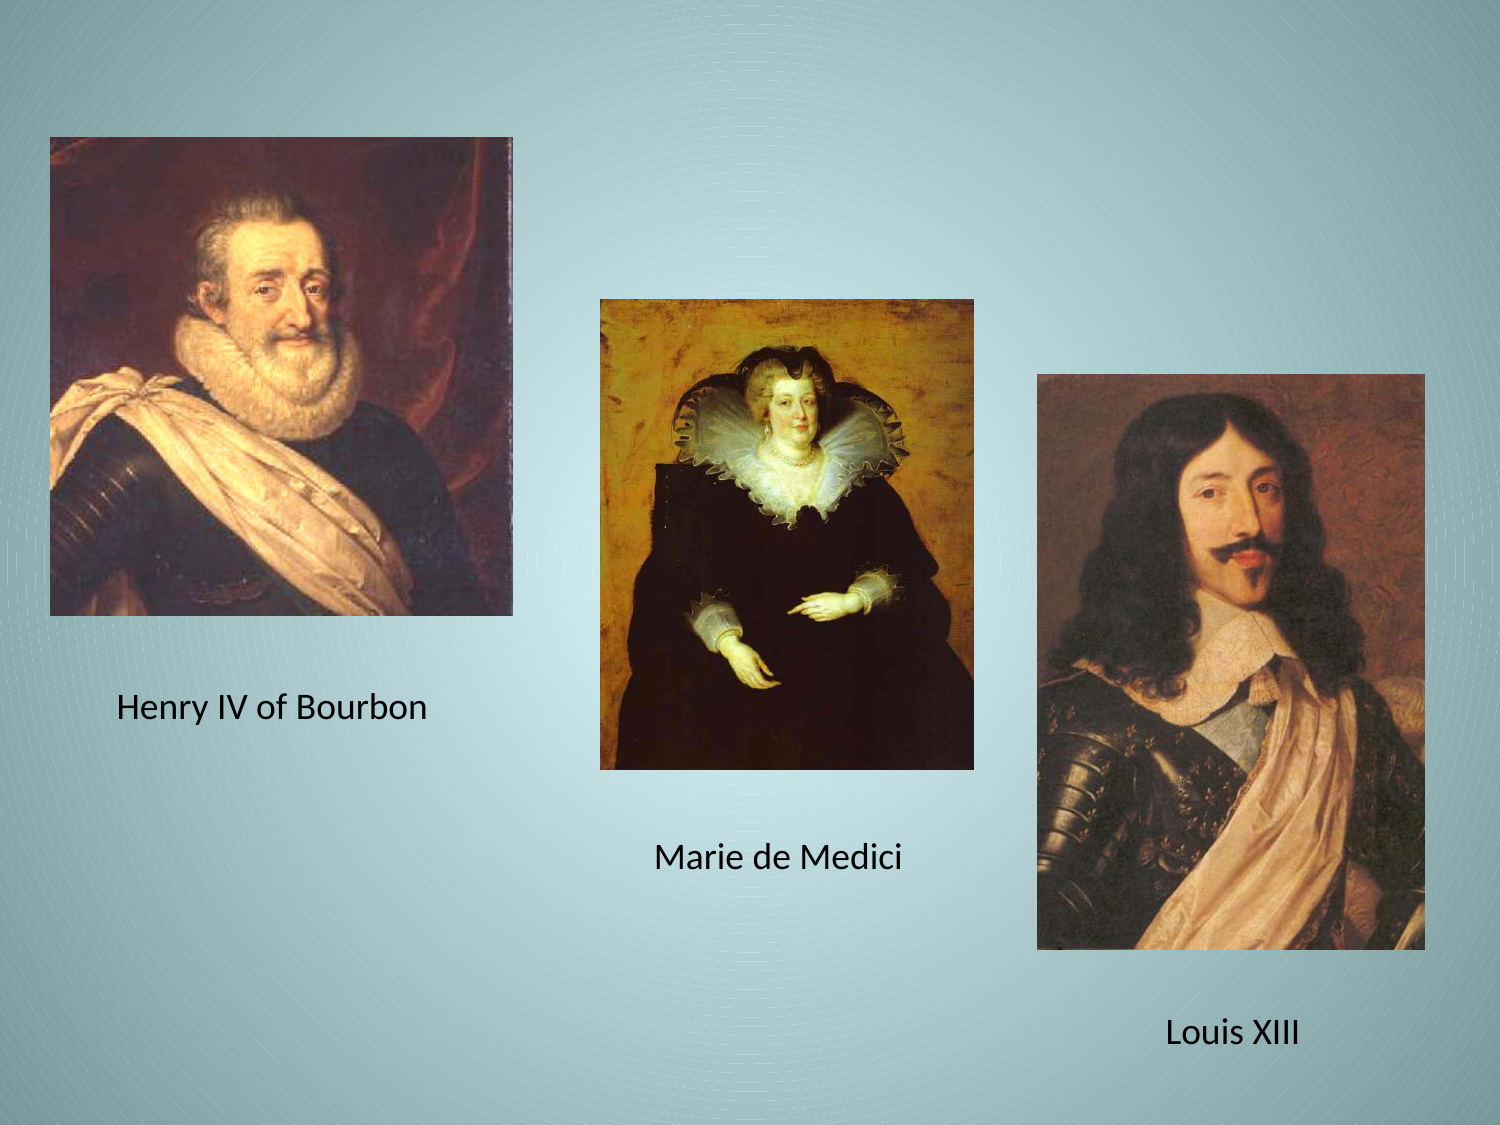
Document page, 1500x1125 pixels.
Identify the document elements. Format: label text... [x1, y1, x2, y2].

picture [1037, 374, 1426, 951]
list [49, 137, 513, 616]
text_box Louis XIII [1150, 999, 1316, 1060]
text_box Marie de Medici [639, 824, 918, 885]
picture [599, 299, 974, 770]
text_box Henry IV of Bourbon [101, 674, 444, 735]
